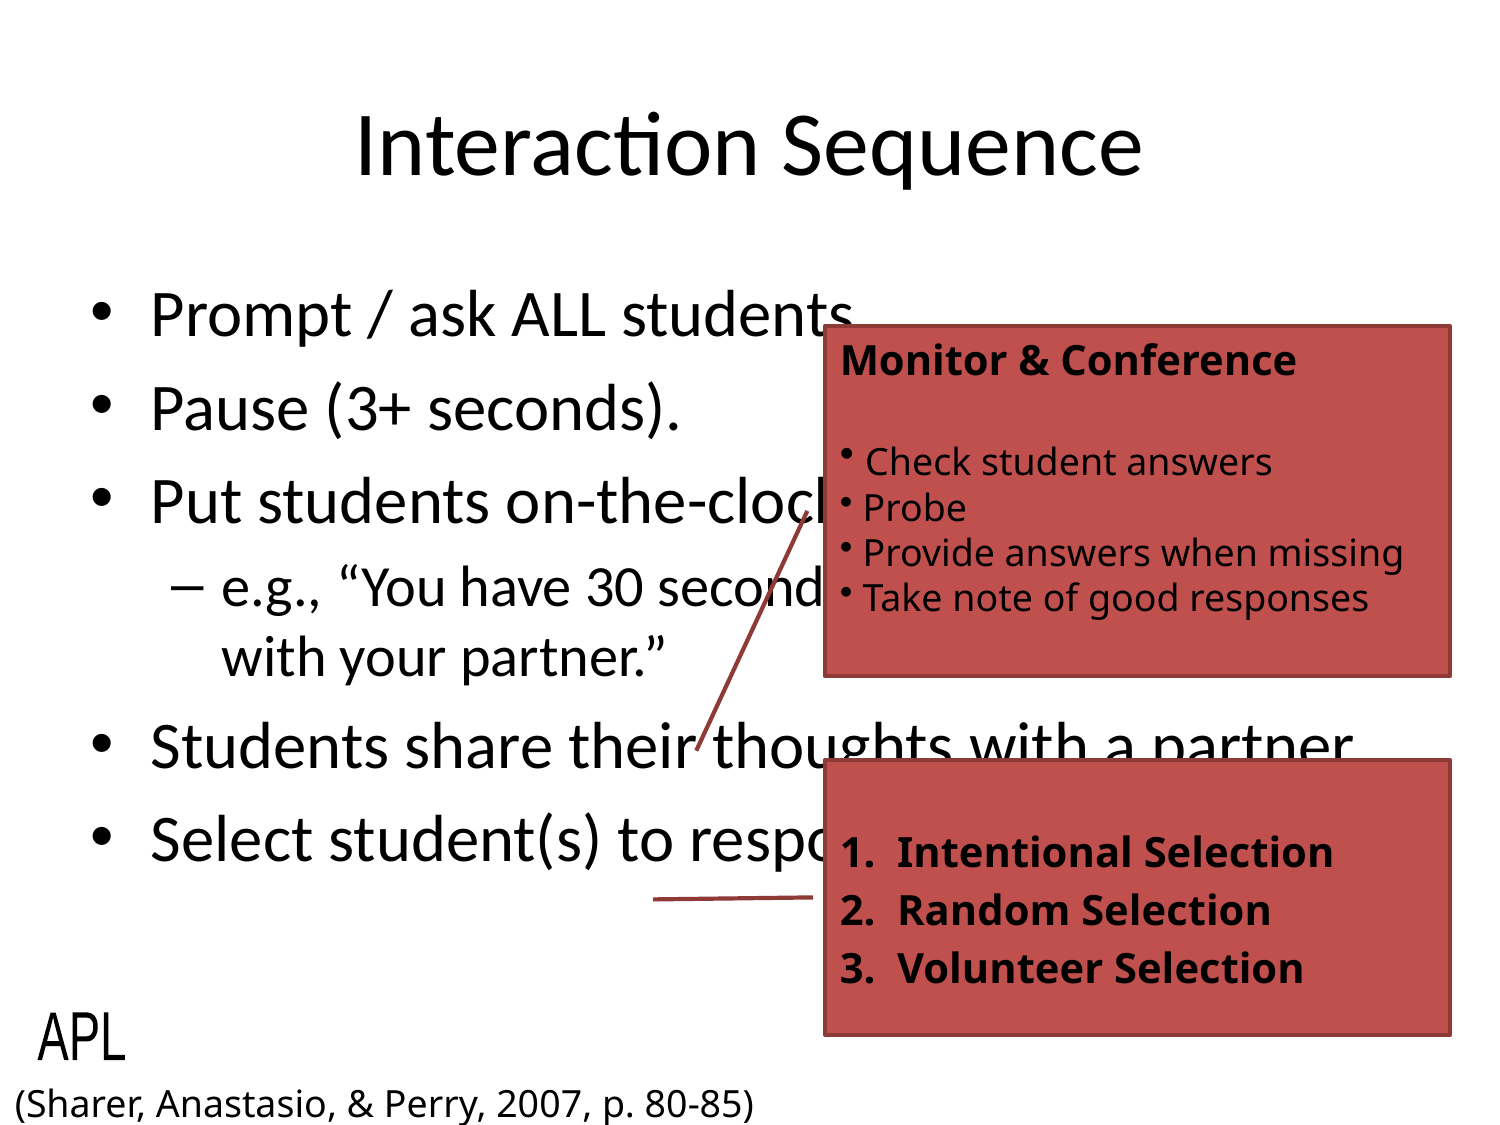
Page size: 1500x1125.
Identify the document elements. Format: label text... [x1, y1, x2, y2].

text_box Monitor & Conference Check student answers Probe Provide answers when missing Take note of good responses [694, 510, 810, 752]
text_box 1. Intentional Selection 2. Random Selection 3. Volunteer Selection [823, 758, 1452, 1037]
list Prompt / ask ALL students. Pause (3+ seconds). Put students on-the-clock. e.g., “You have 30 seconds to share your answer with your partner.” Students share their thoughts with a partner. Select student(s) to respond. [75, 262, 1425, 1005]
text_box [0, 1012, 776, 1125]
text_box Monitor & Conference Check student answers Probe Provide answers when missing Take note of good responses [823, 324, 1452, 678]
title Interaction Sequence [75, 45, 1425, 233]
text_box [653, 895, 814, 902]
